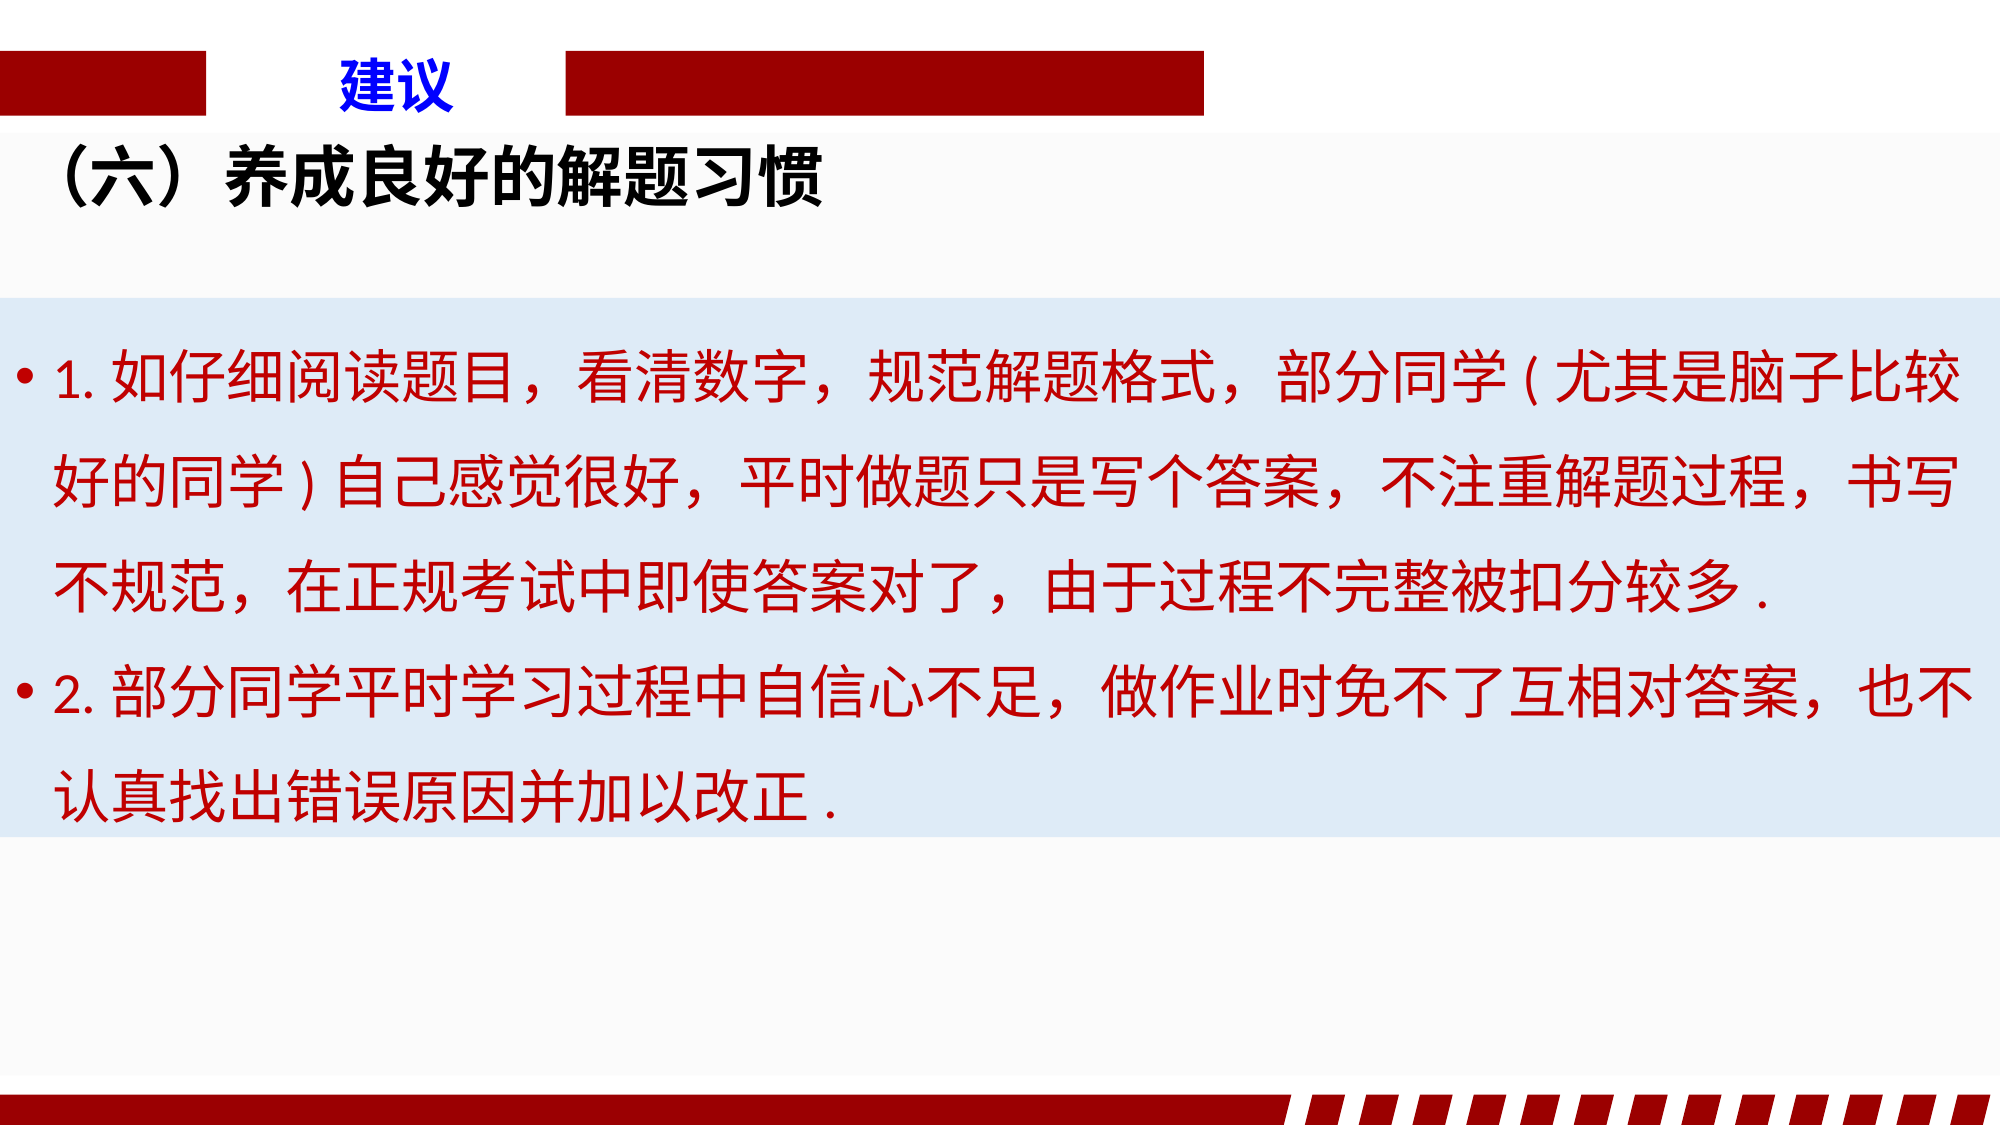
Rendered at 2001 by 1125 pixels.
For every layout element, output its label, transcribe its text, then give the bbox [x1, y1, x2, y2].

text_box [0, 50, 207, 117]
text_box [1518, 1093, 1562, 1125]
text_box （六）养成良好的解题习惯 [8, 127, 2000, 222]
text_box [1949, 1093, 1992, 1125]
text_box [566, 50, 1205, 117]
text_box [0, 1093, 1293, 1125]
text_box [1787, 1093, 1831, 1125]
text_box [1680, 1093, 1723, 1125]
text_box [1465, 1093, 1508, 1125]
text_box [1303, 1093, 1347, 1125]
text_box [1572, 1093, 1616, 1125]
text_box [1733, 1093, 1777, 1125]
text_box [1626, 1093, 1670, 1125]
text_box [1411, 1093, 1454, 1125]
text_box [83, 670, 1897, 769]
text_box [1841, 1093, 1885, 1125]
text_box [1357, 1093, 1401, 1125]
text_box 1.如仔细阅读题目，看清数字，规范解题格式，部分同学(尤其是脑子比较好的同学)自己感觉很好，平时做题只是写个答案，不注重解题过程，书写不规范，在正规考试中即使答案对了，由于过程不完整被扣分较多. 2.部分同学平时学习过程中自信心不足，做作业时免不了互相对答案，也不认真找出错误原因并加以改正. [0, 297, 2000, 838]
text_box [1895, 1093, 1938, 1125]
text_box 建议 [227, 41, 566, 127]
